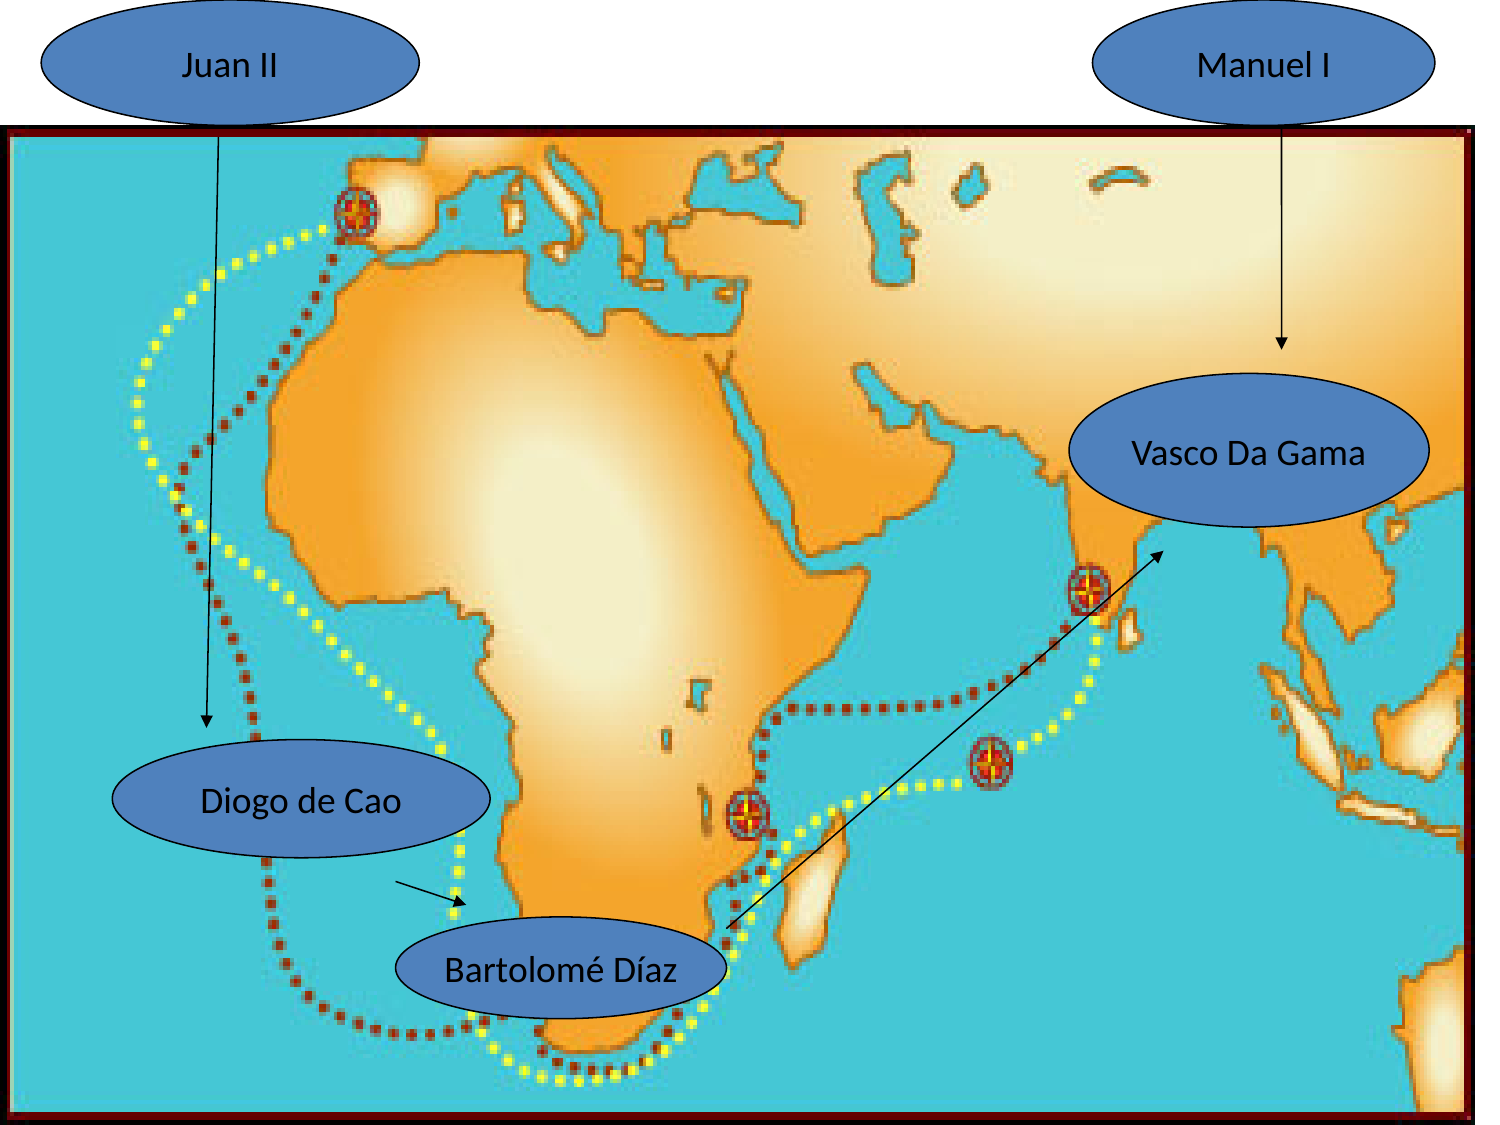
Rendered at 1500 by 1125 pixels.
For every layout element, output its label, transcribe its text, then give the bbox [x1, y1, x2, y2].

text_box Manuel I [1092, 0, 1435, 123]
text_box Juan II [41, 0, 420, 123]
picture [0, 125, 1475, 1125]
